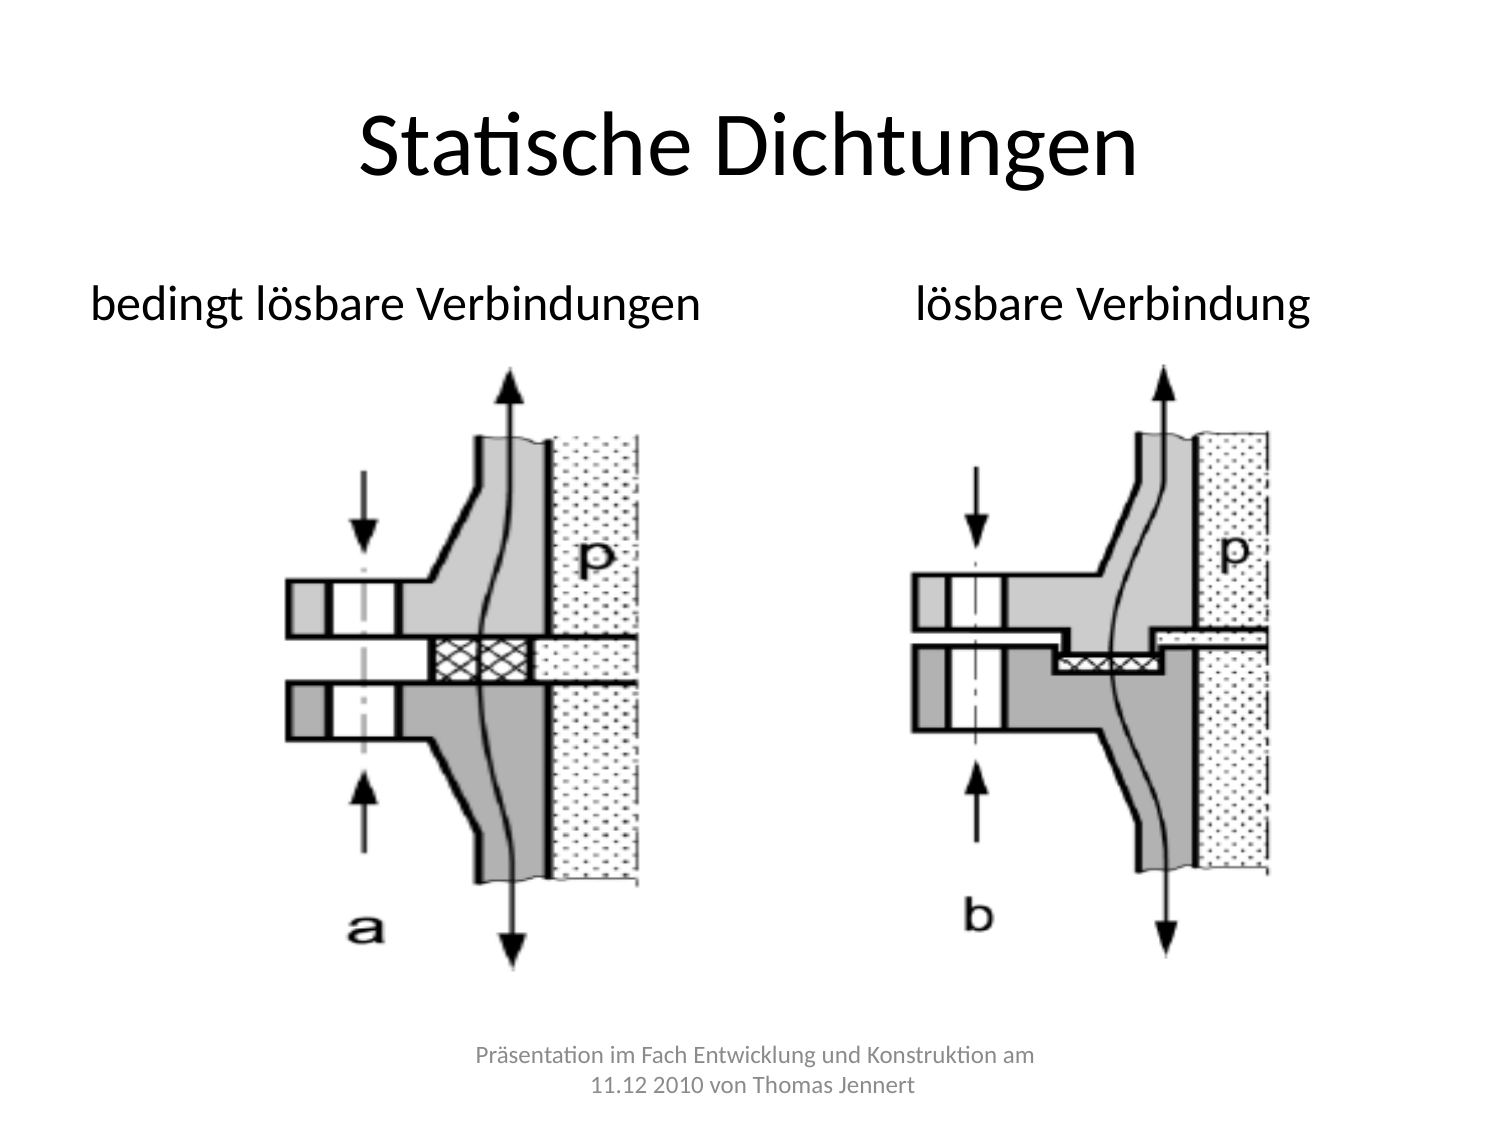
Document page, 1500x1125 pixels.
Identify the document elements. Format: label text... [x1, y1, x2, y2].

picture [253, 349, 703, 977]
list bedingt lösbare Verbindungen lösbare Verbindung [75, 262, 1425, 1005]
title Statische Dichtungen [75, 45, 1425, 233]
footer Präsentation im Fach Entwicklung und Konstruktion am 11.12 2010 von Thomas Jennert [454, 1035, 1058, 1103]
picture [891, 349, 1294, 967]
